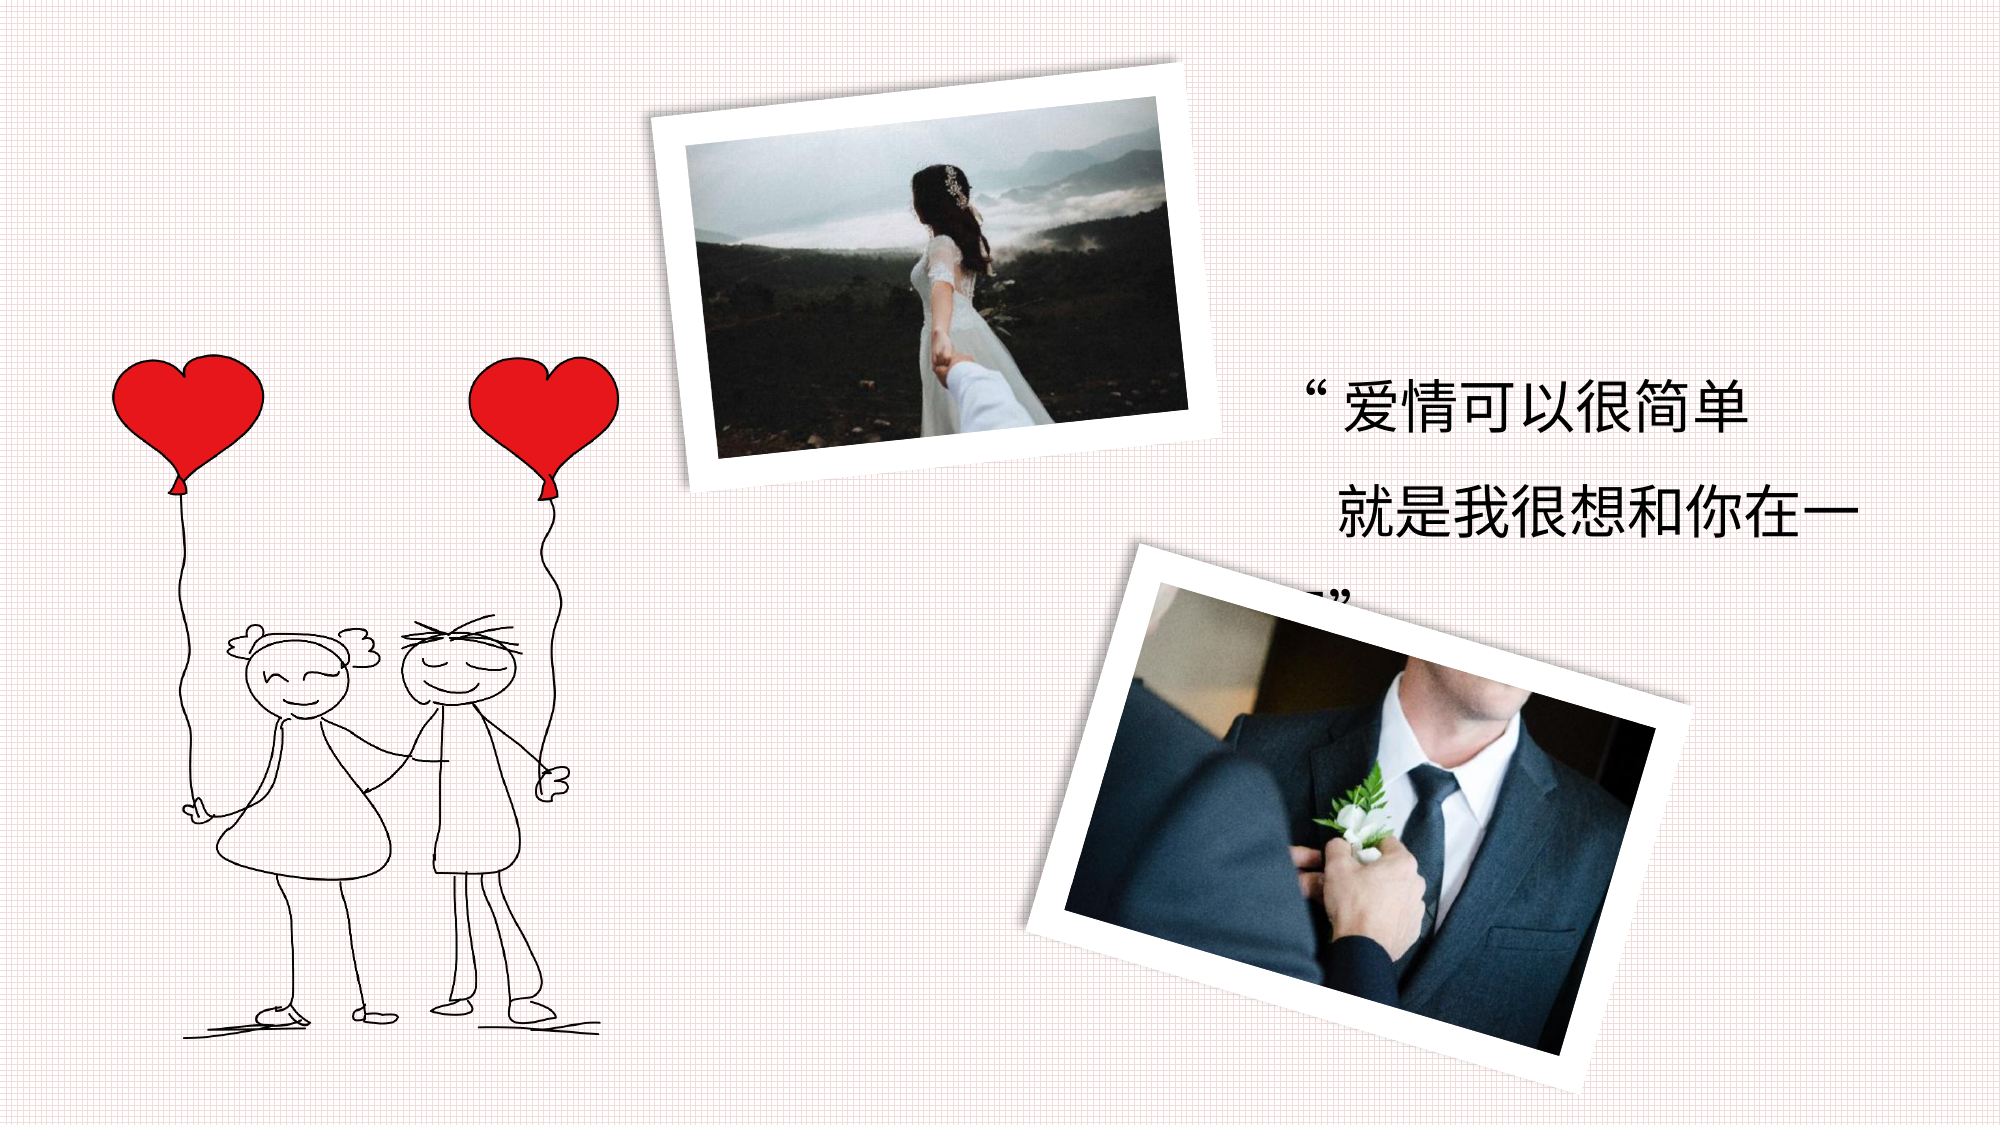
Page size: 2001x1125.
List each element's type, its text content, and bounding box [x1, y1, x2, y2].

text_box “爱情可以很简单 就是我很想和你在一起” [1255, 328, 1939, 658]
picture [1065, 583, 1655, 1055]
picture [112, 354, 619, 1039]
picture [686, 97, 1188, 458]
